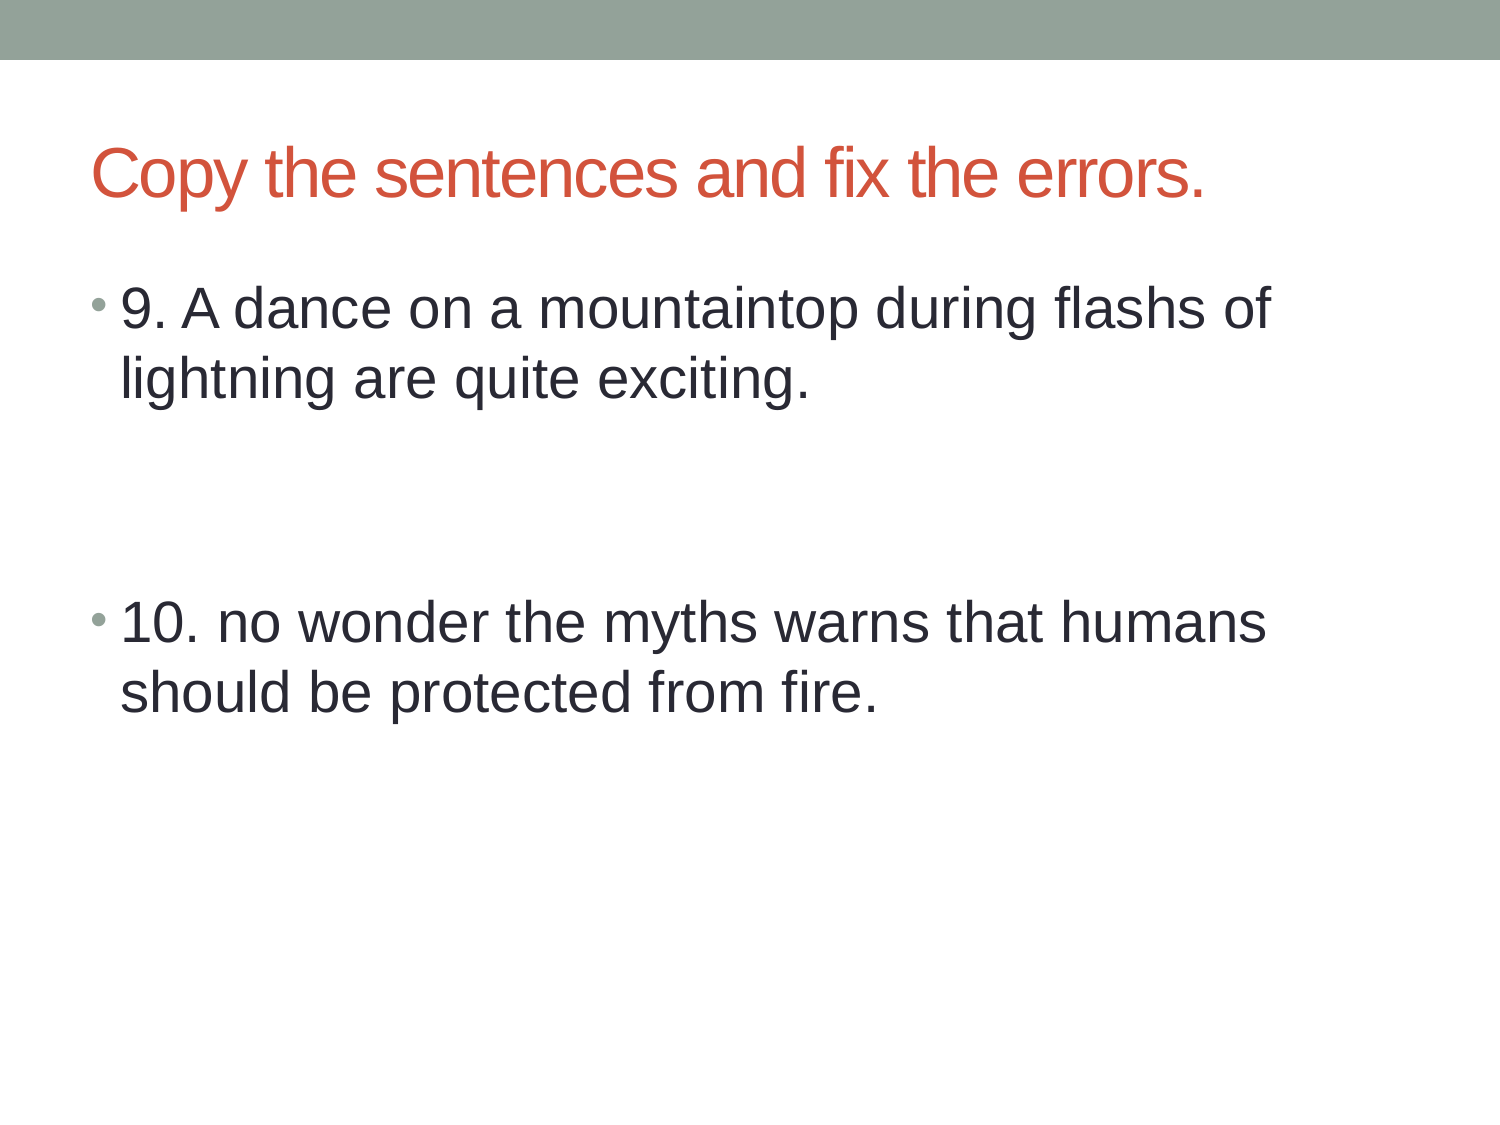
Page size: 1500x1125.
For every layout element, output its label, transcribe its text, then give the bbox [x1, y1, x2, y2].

list 9. A dance on a mountaintop during flashs of lightning are quite exciting. 10. no wonder the myths warns that humans should be protected from fire. [75, 262, 1425, 1063]
title Copy the sentences and fix the errors. [75, 87, 1425, 250]
